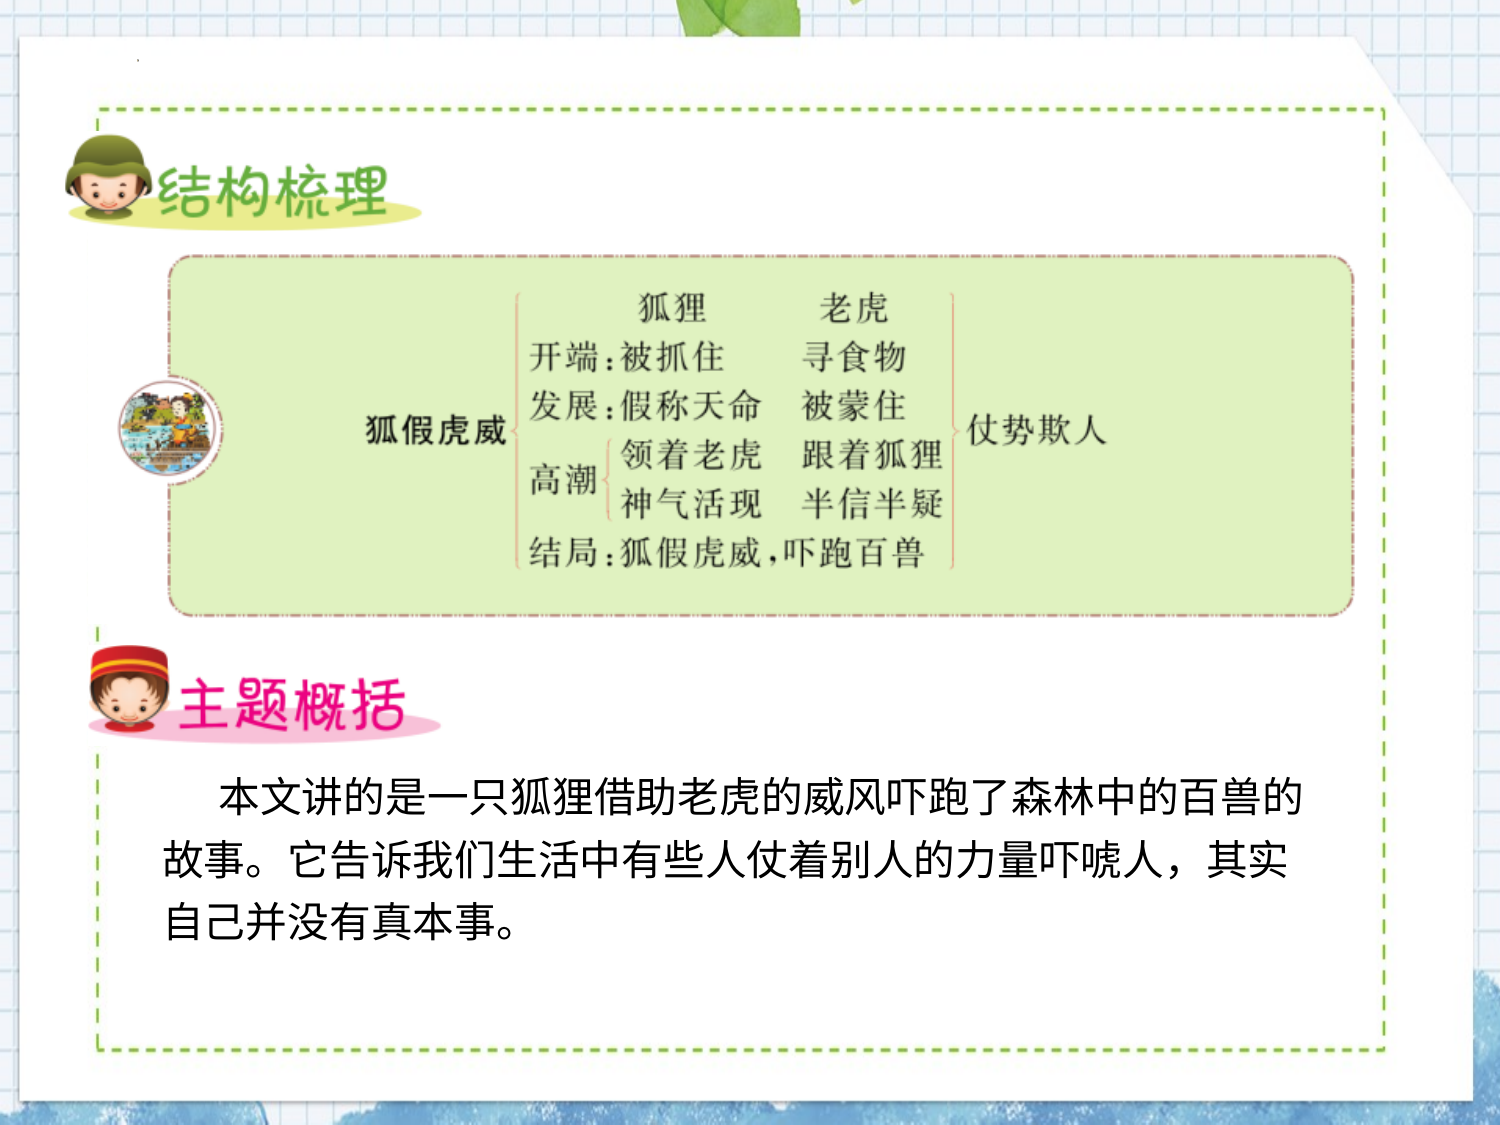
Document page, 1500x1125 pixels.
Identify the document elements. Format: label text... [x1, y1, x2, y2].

picture [0, 0, 1500, 1125]
text_box 本文讲的是一只狐狸借助老虎的威风吓跑了森林中的百兽的故事。它告诉我们生活中有些人仗着别人的力量吓唬人，其实自己并没有真本事。 [147, 751, 1341, 954]
